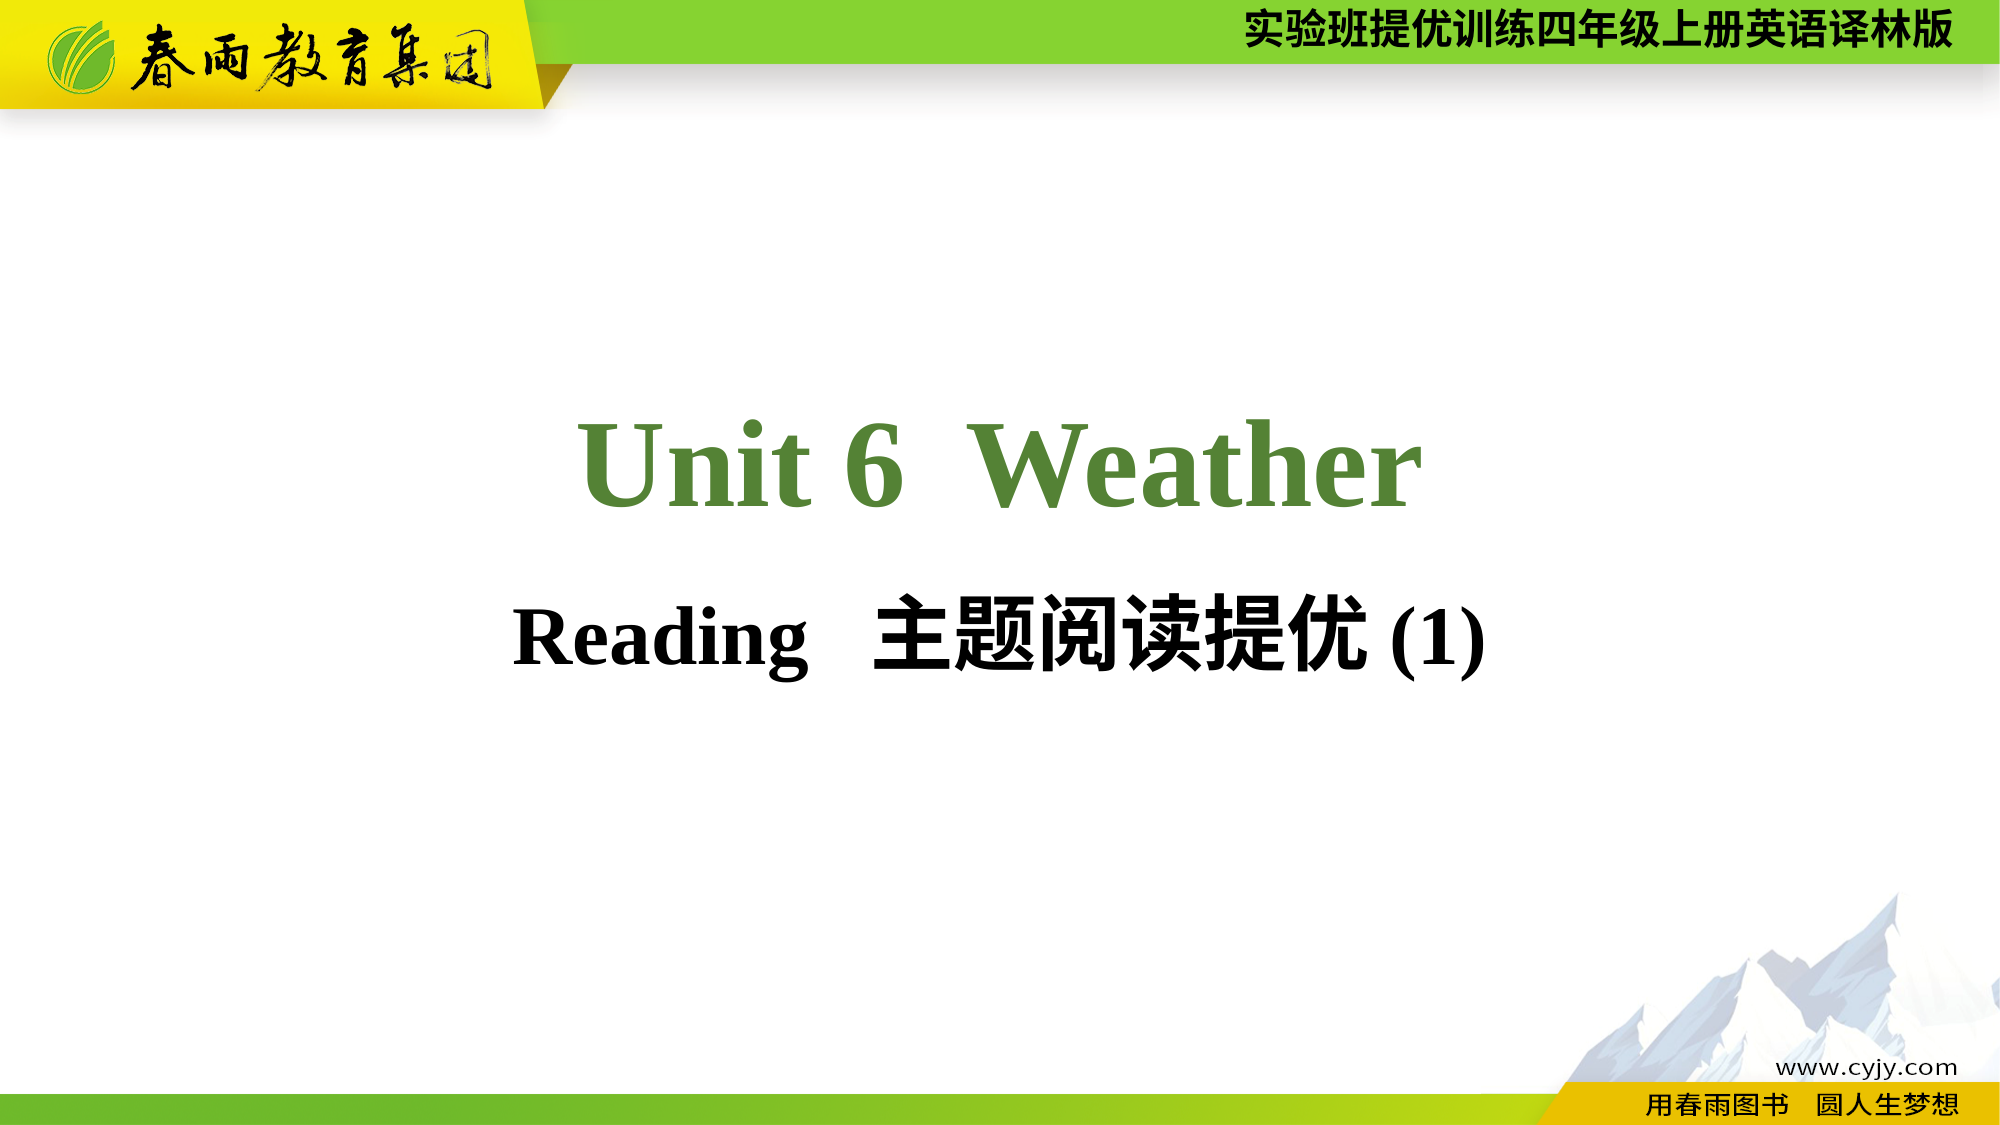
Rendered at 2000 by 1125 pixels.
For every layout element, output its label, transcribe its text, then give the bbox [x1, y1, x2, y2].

picture [0, 689, 2000, 1125]
text_box Unit 6 Weather Reading 主题阅读提优(1) [0, 298, 2000, 689]
picture [0, 0, 2000, 298]
